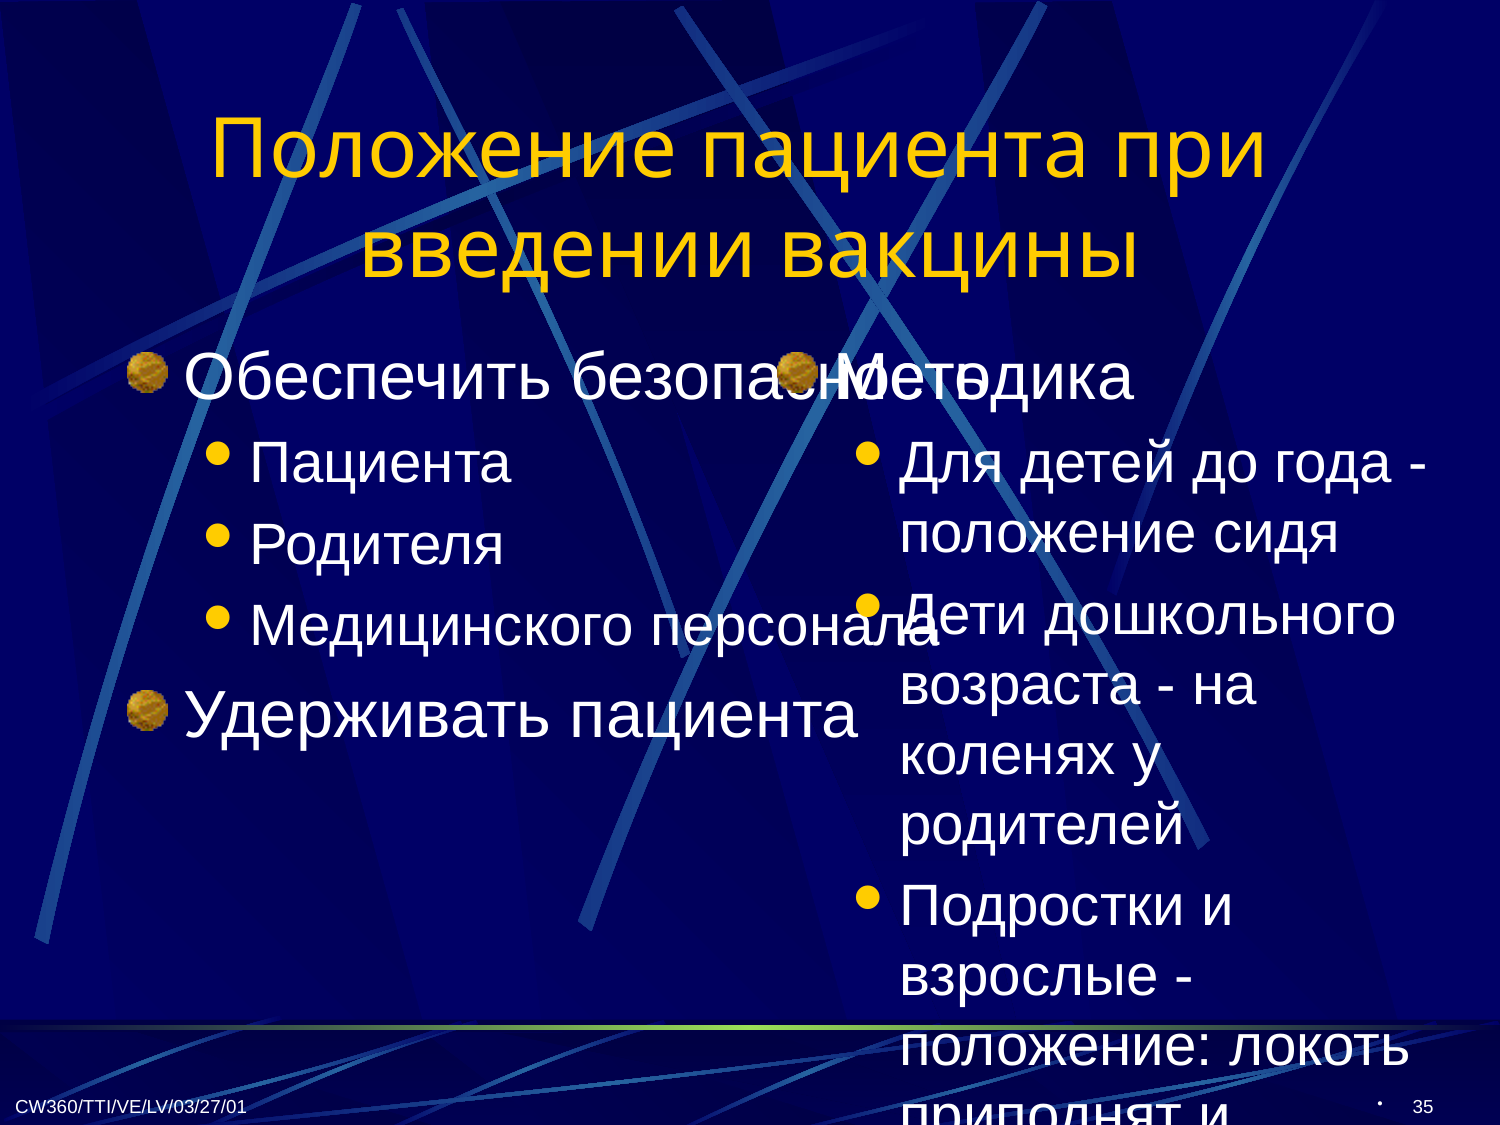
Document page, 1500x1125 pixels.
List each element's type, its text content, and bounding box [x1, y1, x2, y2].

picture [777, 352, 818, 393]
picture [127, 352, 168, 393]
list Методика Для детей до года - положение сидя Дети дошкольного возраста - на коленях у родителей Подростки и взрослые - положение: локоть приподнят и отведен [762, 324, 1476, 1001]
picture [127, 690, 168, 731]
list Обеспечить безопасность Пациента Родителя Медицинского персонала Удерживать пациента [112, 324, 762, 1001]
footer CW360/TTI/VE/LV/03/27/01 [0, 1074, 401, 1125]
title Положение пациента при введении вакцины [112, 85, 1388, 302]
